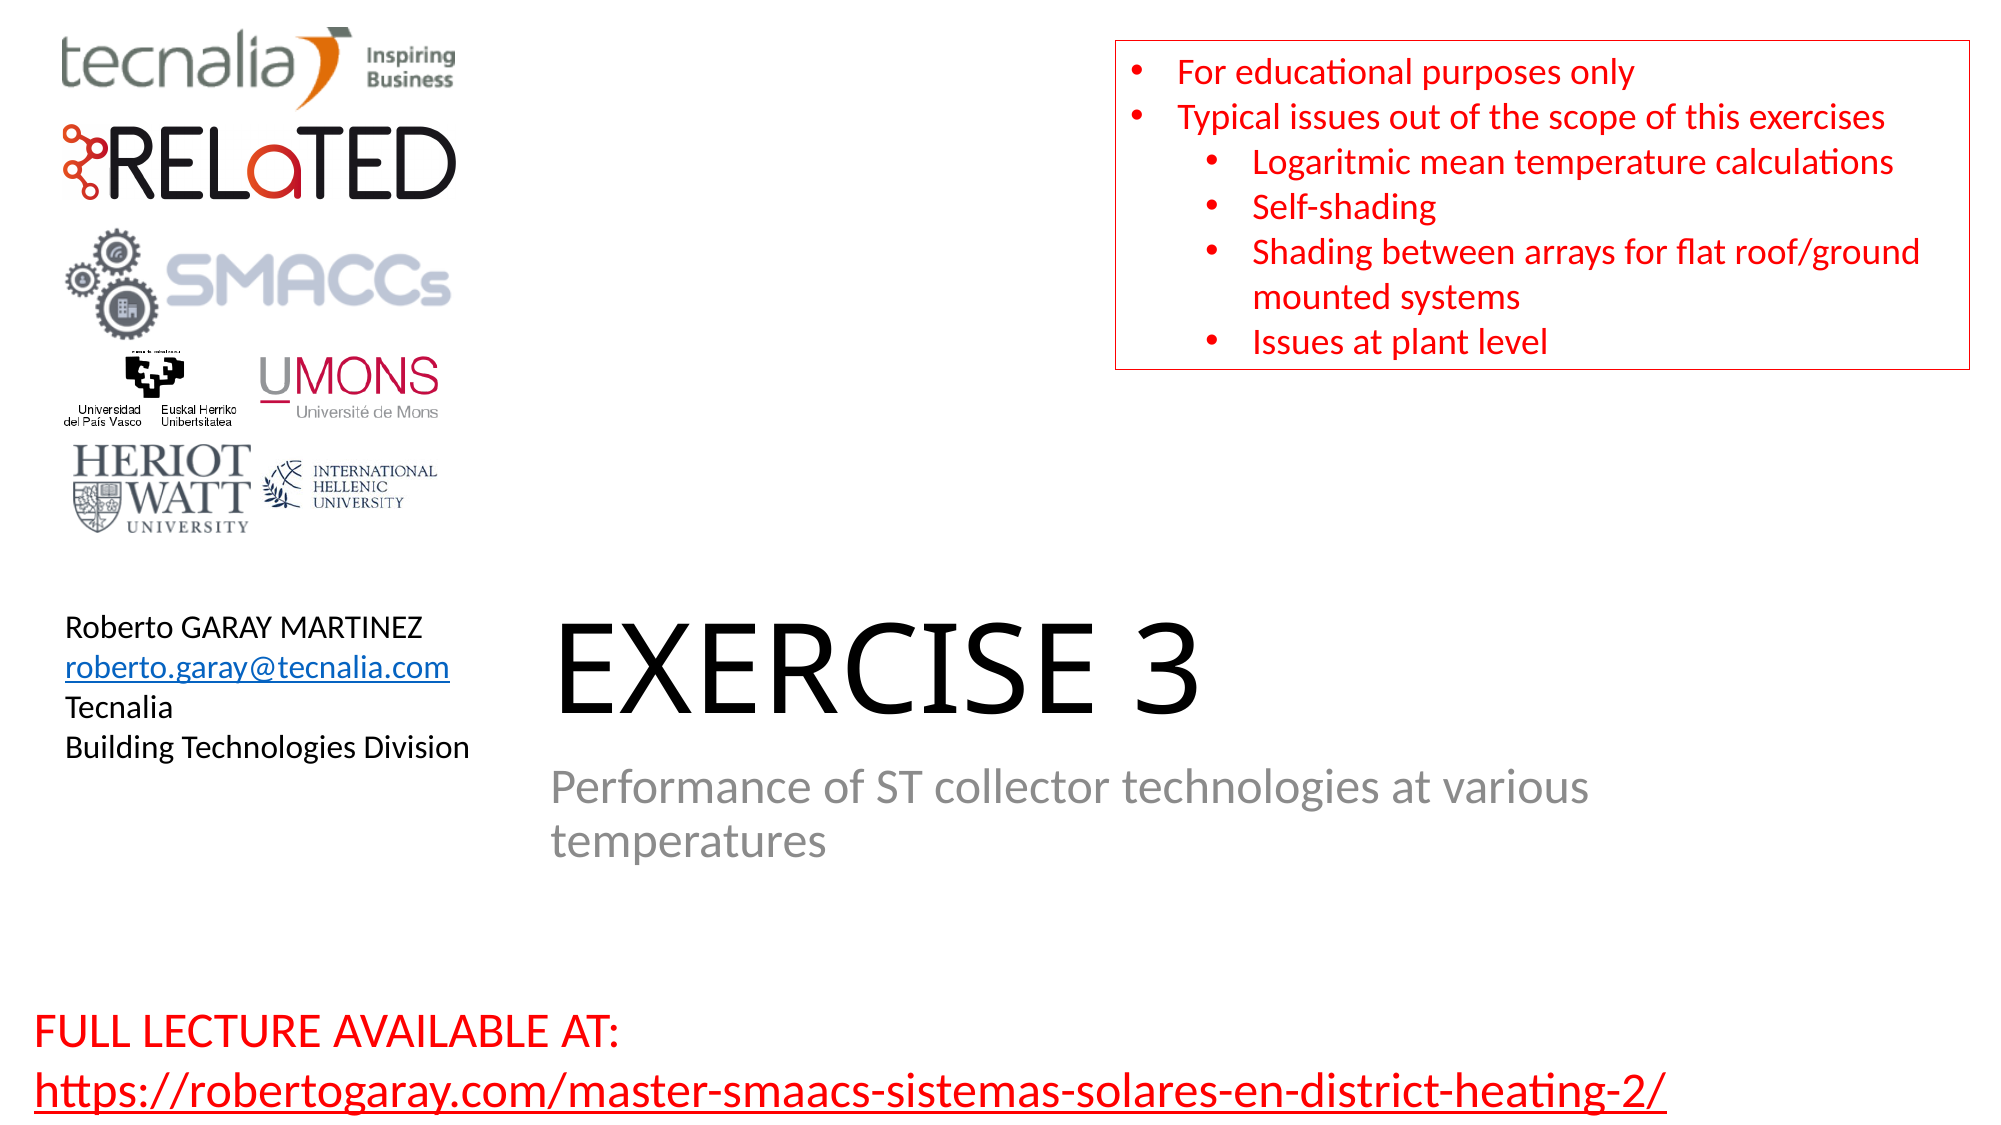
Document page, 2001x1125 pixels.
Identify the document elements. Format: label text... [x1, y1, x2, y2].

text_box For educational purposes only Typical issues out of the scope of this exercises Logaritmic mean temperature calculations Self-shading Shading between arrays for flat roof/ground mounted systems Issues at plant level [1115, 40, 1970, 370]
picture [62, 345, 240, 434]
picture [260, 356, 438, 418]
picture [260, 451, 438, 517]
list Performance of ST collector technologies at various temperatures [535, 752, 1862, 989]
text_box FULL LECTURE AVAILABLE AT: https://robertogaray.com/master-smaacs-sistemas-solares-en-district-heating-2/ [19, 989, 1873, 1125]
picture [62, 27, 455, 112]
picture [62, 124, 456, 200]
title EXERCISE 3 [535, 280, 1862, 749]
picture [73, 444, 251, 533]
